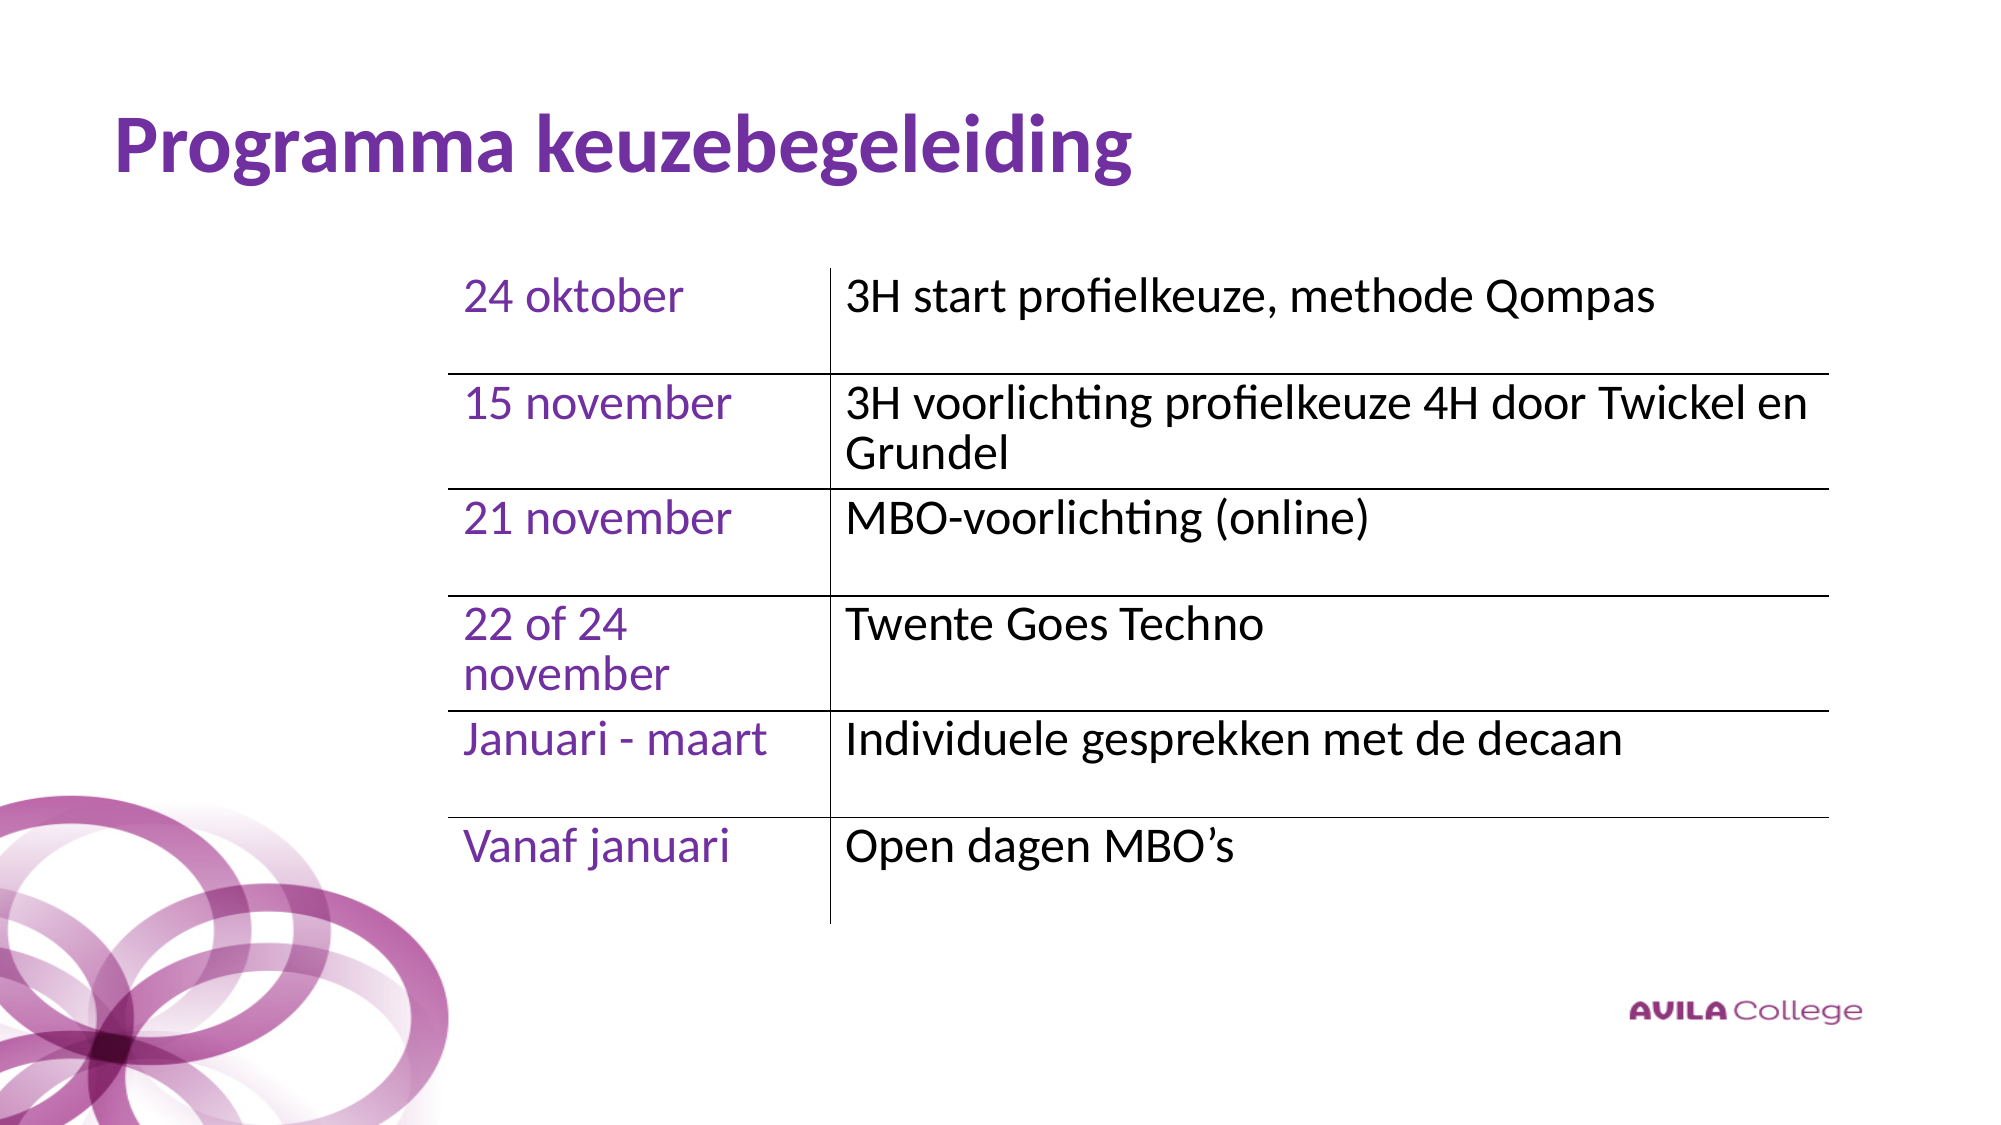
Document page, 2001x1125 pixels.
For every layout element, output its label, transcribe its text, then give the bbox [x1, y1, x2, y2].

table_cell 15 november [448, 375, 830, 488]
table_cell Open dagen MBO’s [831, 818, 1829, 924]
table_cell 3H voorlichting profielkeuze 4H door Twickel en Grundel [831, 375, 1829, 488]
picture [0, 0, 2000, 1125]
table_header 24 oktober [448, 268, 830, 373]
table_cell MBO-voorlichting (online) [831, 490, 1829, 595]
table_cell 21 november [448, 490, 830, 595]
title Programma keuzebegeleiding [99, 45, 1900, 233]
table_cell 22 of 24 november [448, 597, 830, 710]
table_cell Twente Goes Techno [831, 597, 1829, 710]
table_cell Individuele gesprekken met de decaan [831, 712, 1829, 817]
table_header 3H start profielkeuze, methode Qompas [831, 268, 1829, 373]
table_cell Januari - maart [448, 712, 830, 817]
table_cell Vanaf januari [448, 818, 830, 924]
